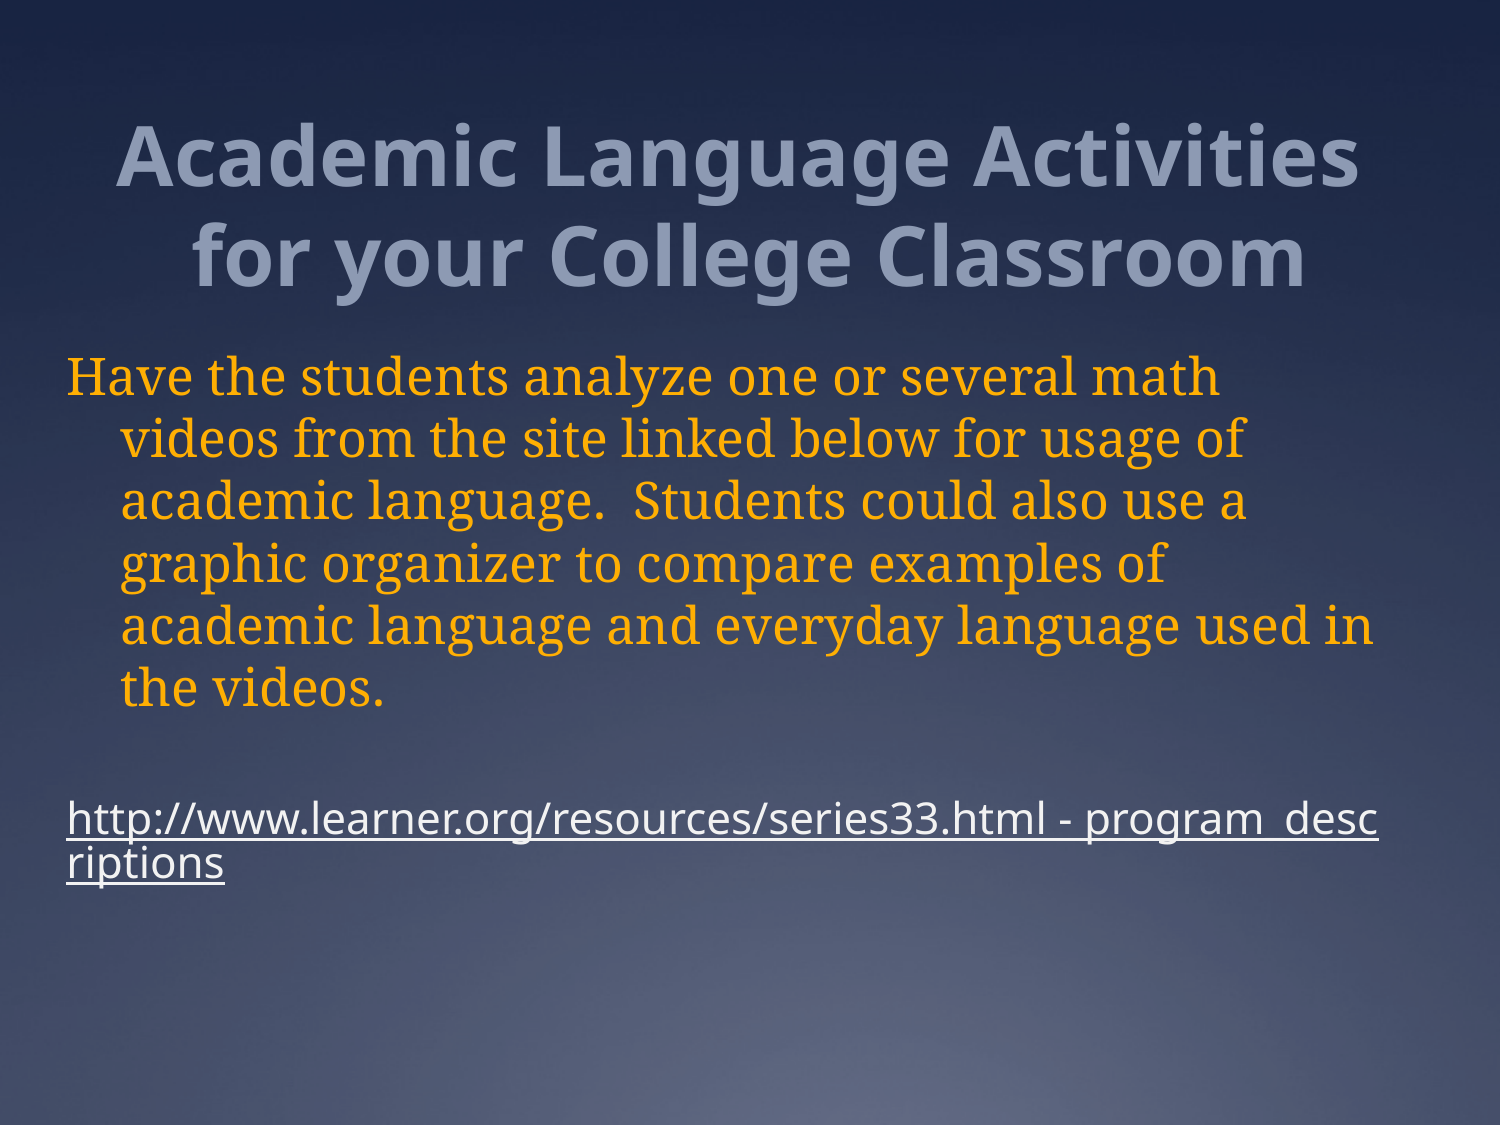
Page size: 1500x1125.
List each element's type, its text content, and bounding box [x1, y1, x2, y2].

title Academic Language Activities for your College Classroom [100, 95, 1400, 225]
list Have the students analyze one or several math videos from the site linked below for usage of academic language. Students could also use a graphic organizer to compare examples of academic language and everyday language used in the videos. http://www.learner.org/resources/series33.html - program_descriptions [51, 335, 1400, 936]
